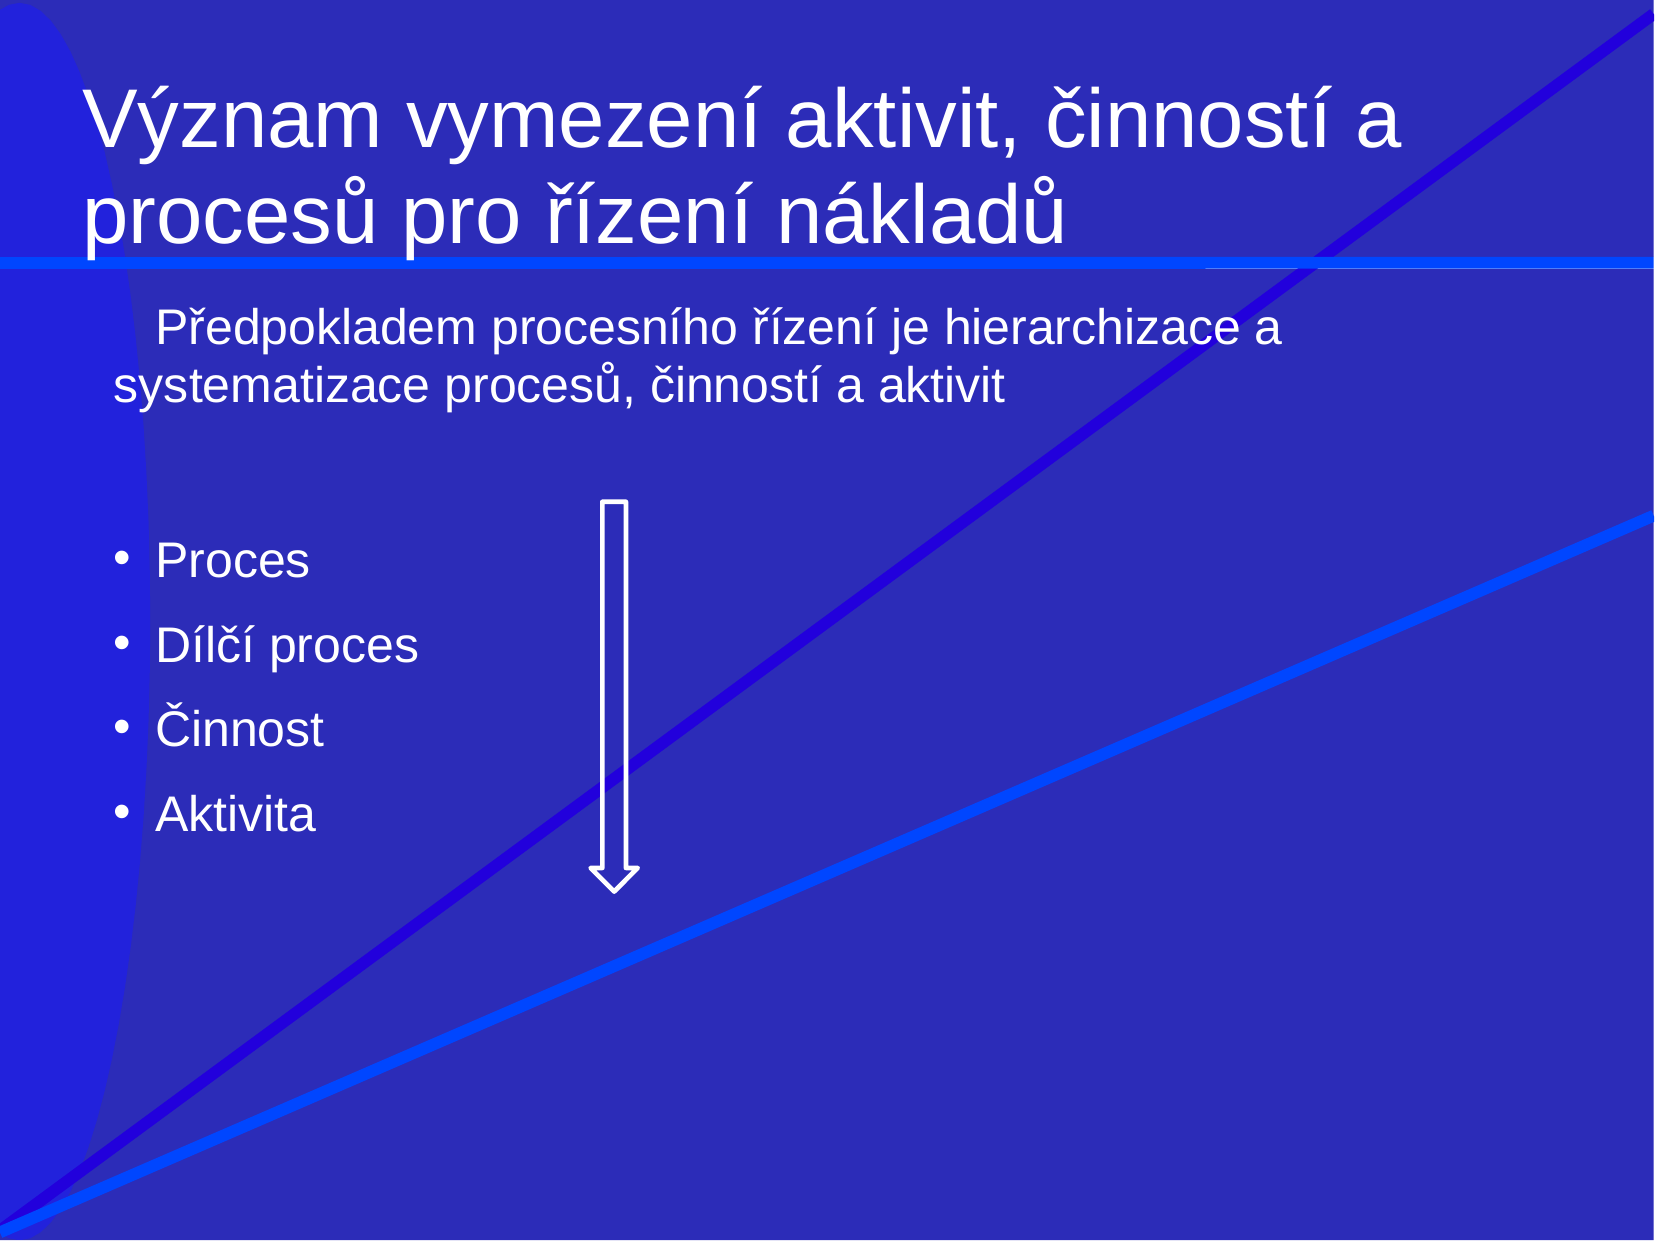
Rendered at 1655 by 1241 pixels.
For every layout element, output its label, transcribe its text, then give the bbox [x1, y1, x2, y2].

text_box Předpokladem procesního řízení je hierarchizace a systematizace procesů, činností a aktivit Proces Dílčí proces Činnost Aktivita [111, 296, 1287, 842]
title Význam vymezení aktivit, činností a procesů pro řízení nákladů [80, 67, 1574, 275]
text_box [590, 501, 638, 892]
